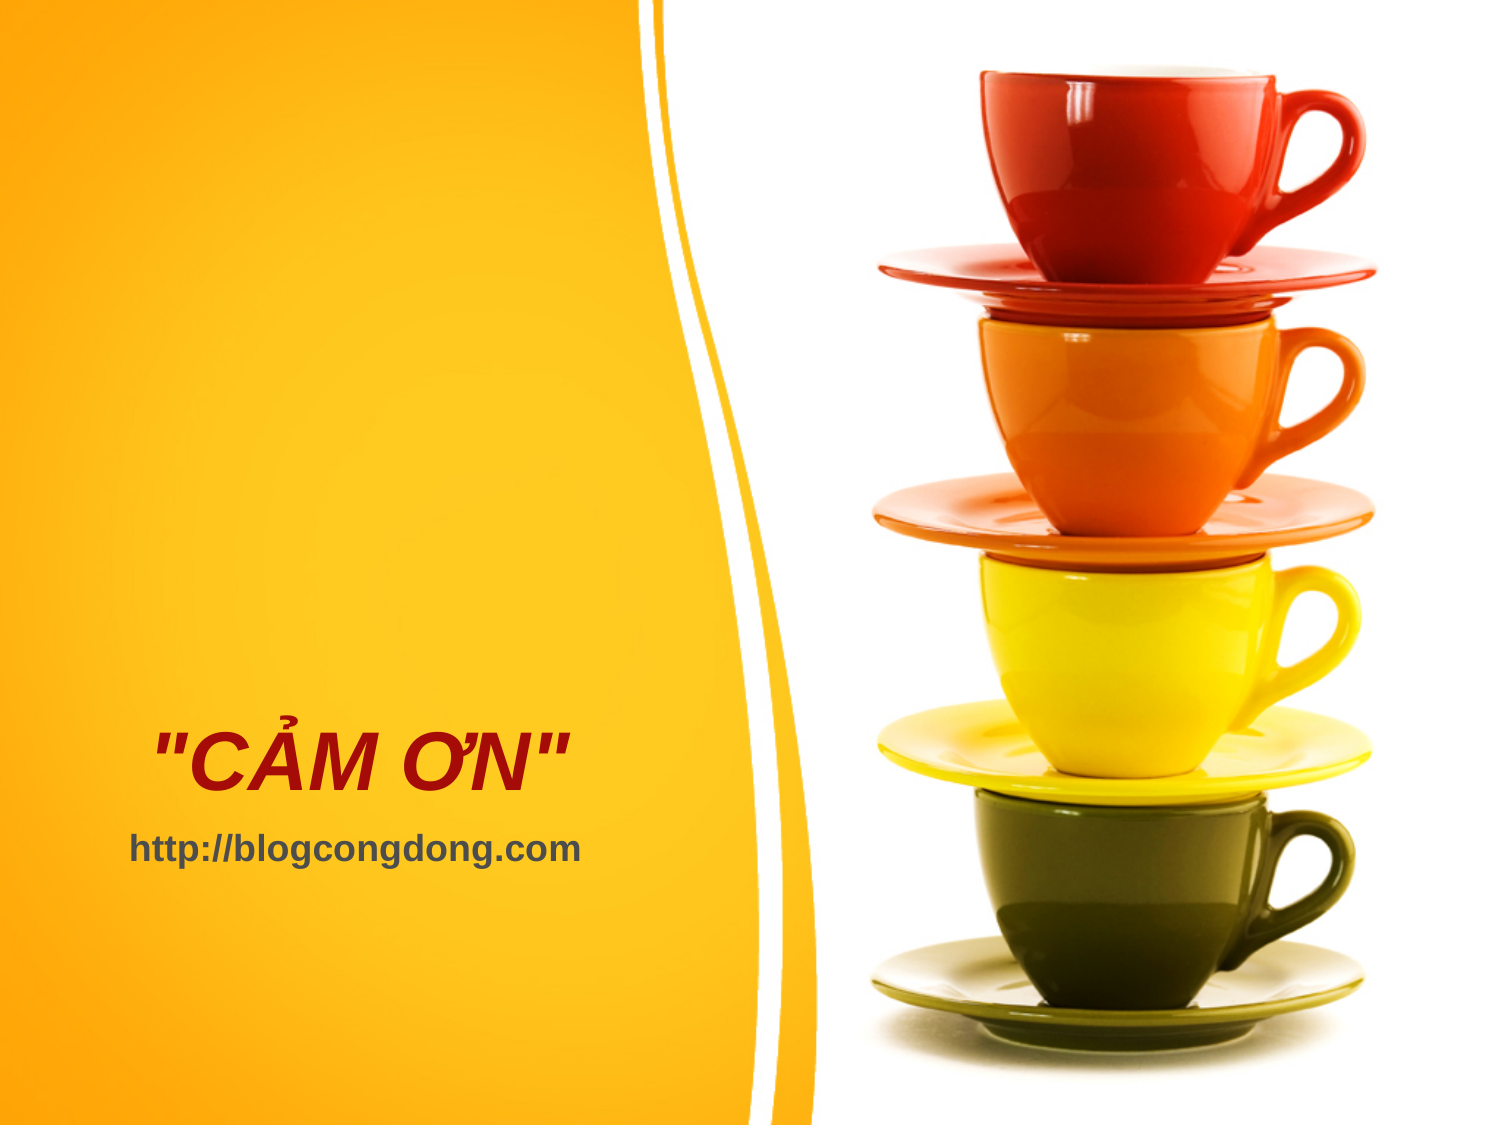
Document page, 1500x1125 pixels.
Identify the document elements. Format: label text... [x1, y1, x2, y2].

text_box http://blogcongdong.com [114, 816, 605, 876]
text_box "CẢM ƠN" [134, 699, 586, 815]
picture [0, 0, 1500, 1125]
